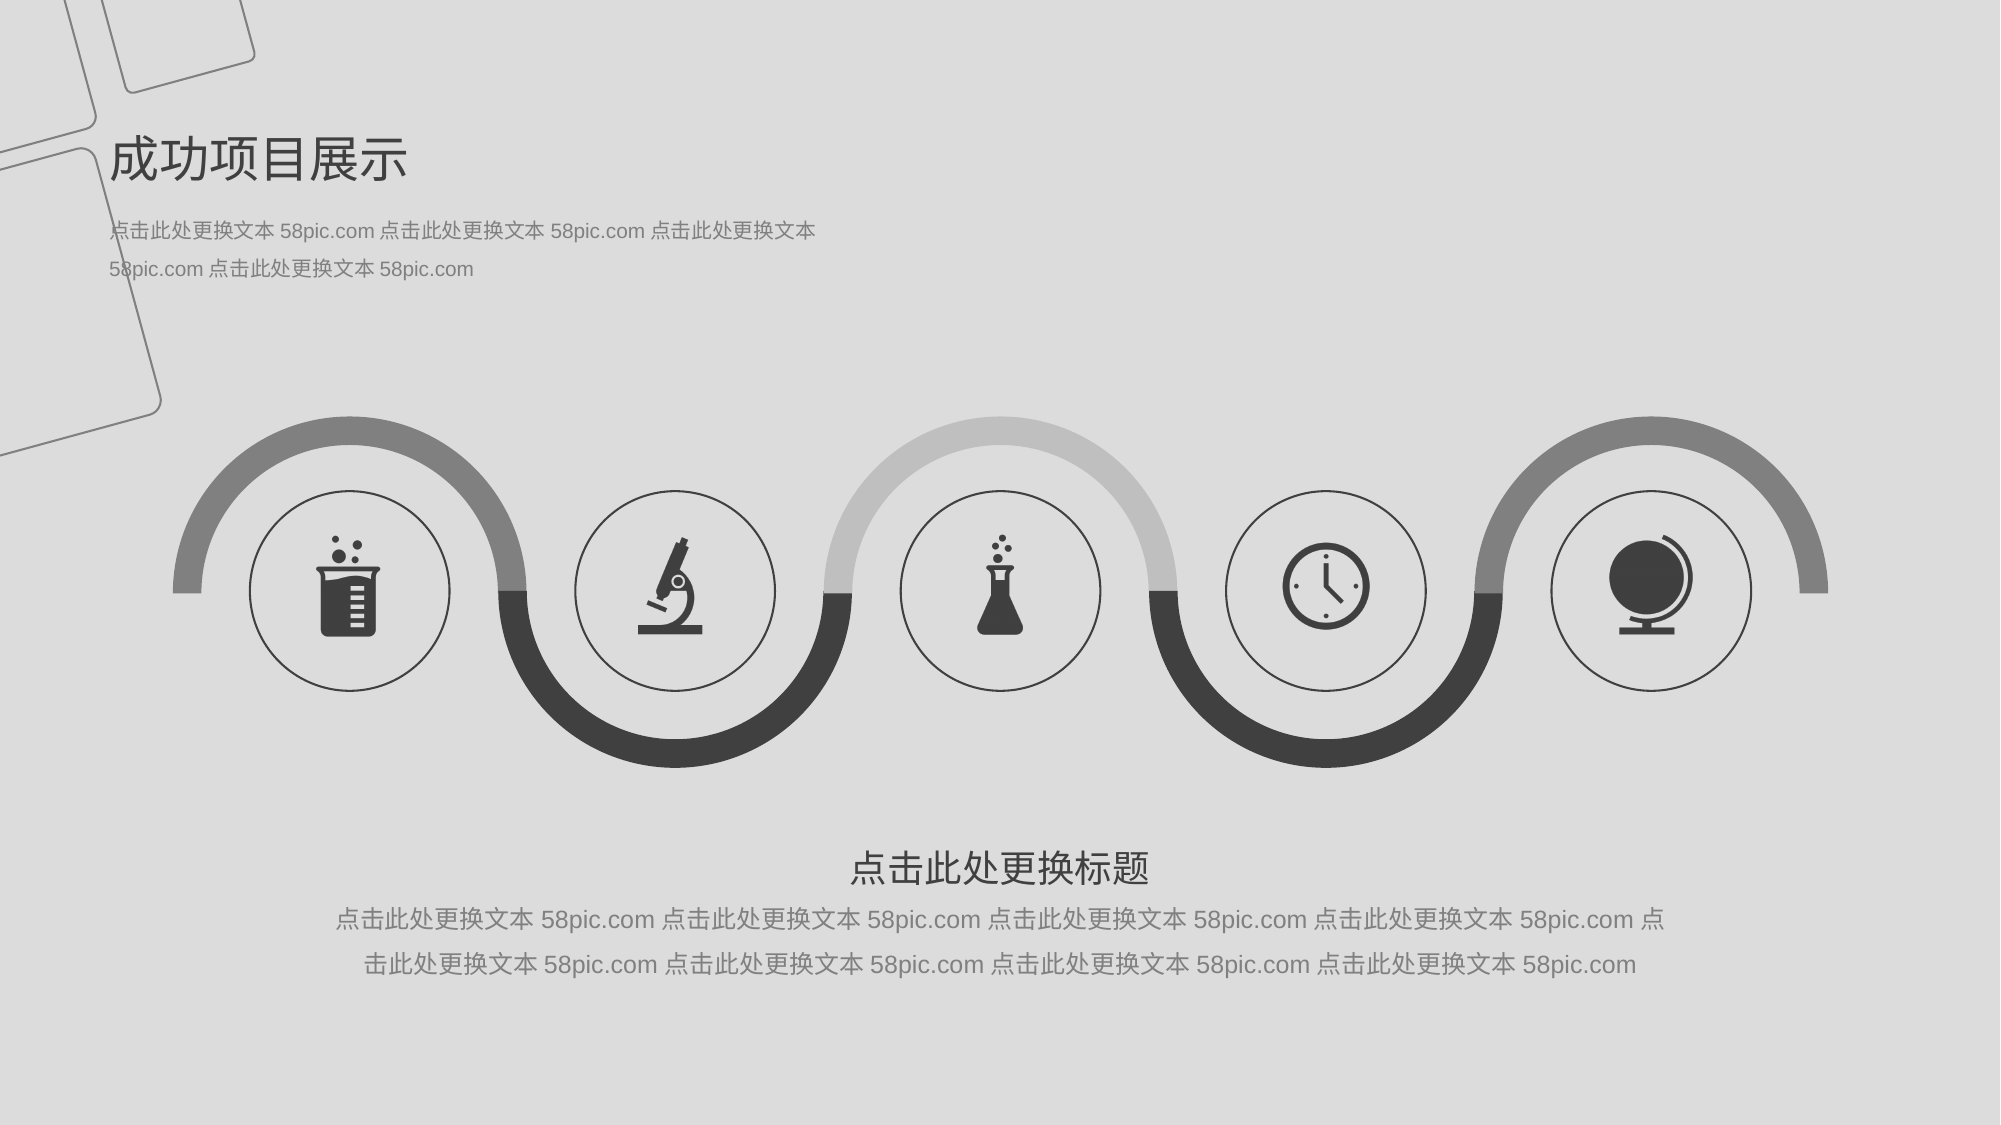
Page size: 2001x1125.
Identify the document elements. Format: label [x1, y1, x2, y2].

text_box [0, 0, 895, 449]
text_box [249, 491, 1752, 691]
text_box [309, 817, 1691, 988]
text_box [172, 414, 1829, 771]
